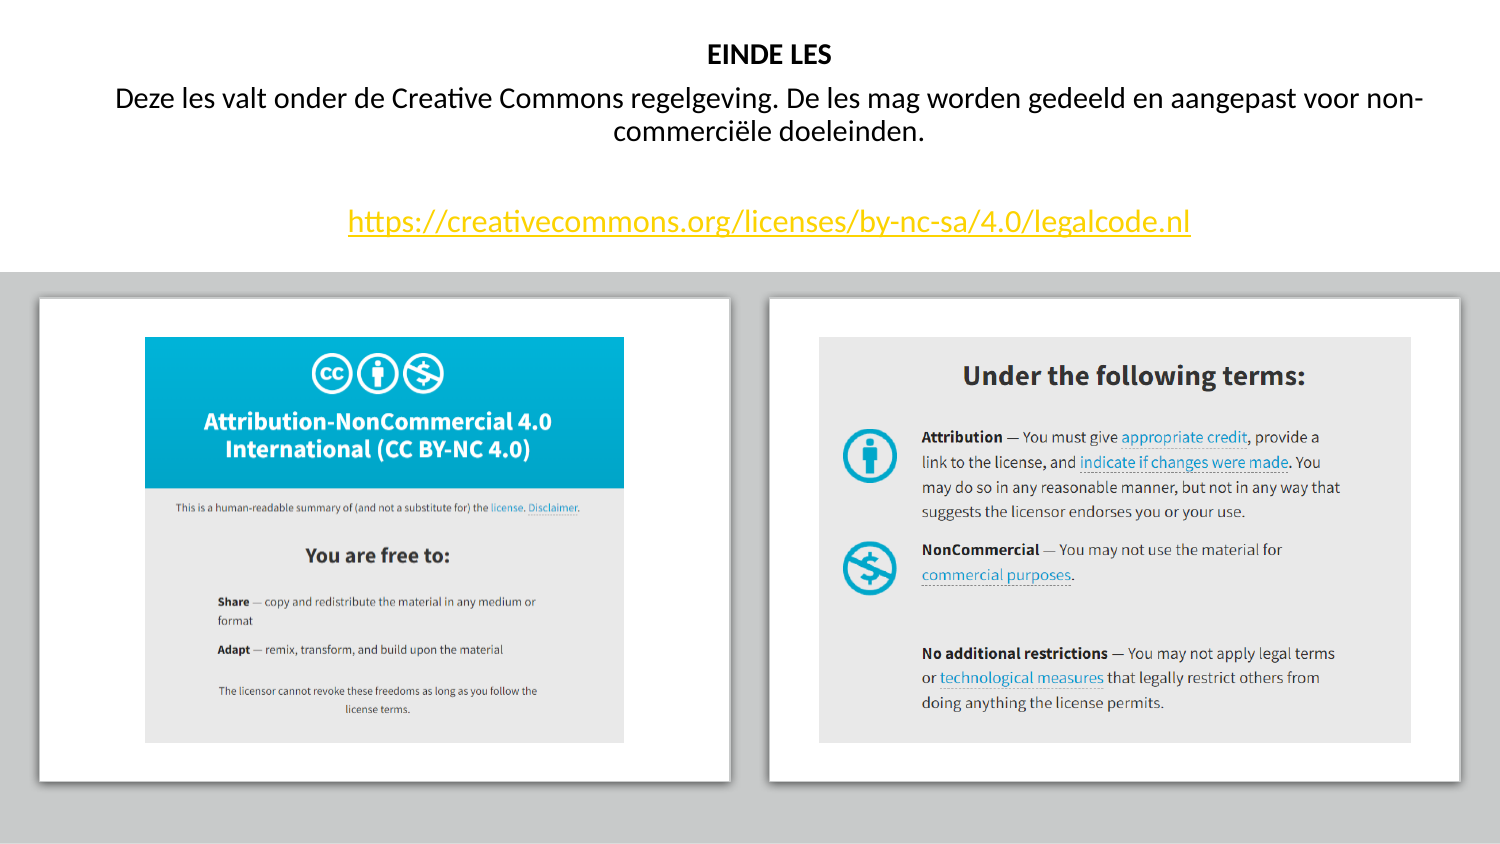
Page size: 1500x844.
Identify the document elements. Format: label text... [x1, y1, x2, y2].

text_box EINDE LES Deze les valt onder de Creative Commons regelgeving. De les mag worden gedeeld en aangepast voor non-commerciële doeleinden. https://creativecommons.org/licenses/by-nc-sa/4.0/legalcode.nl [90, 30, 1448, 248]
picture [819, 337, 1411, 743]
text_box [37, 296, 732, 784]
text_box [767, 296, 1462, 784]
picture [145, 337, 624, 743]
text_box [0, 270, 1500, 844]
